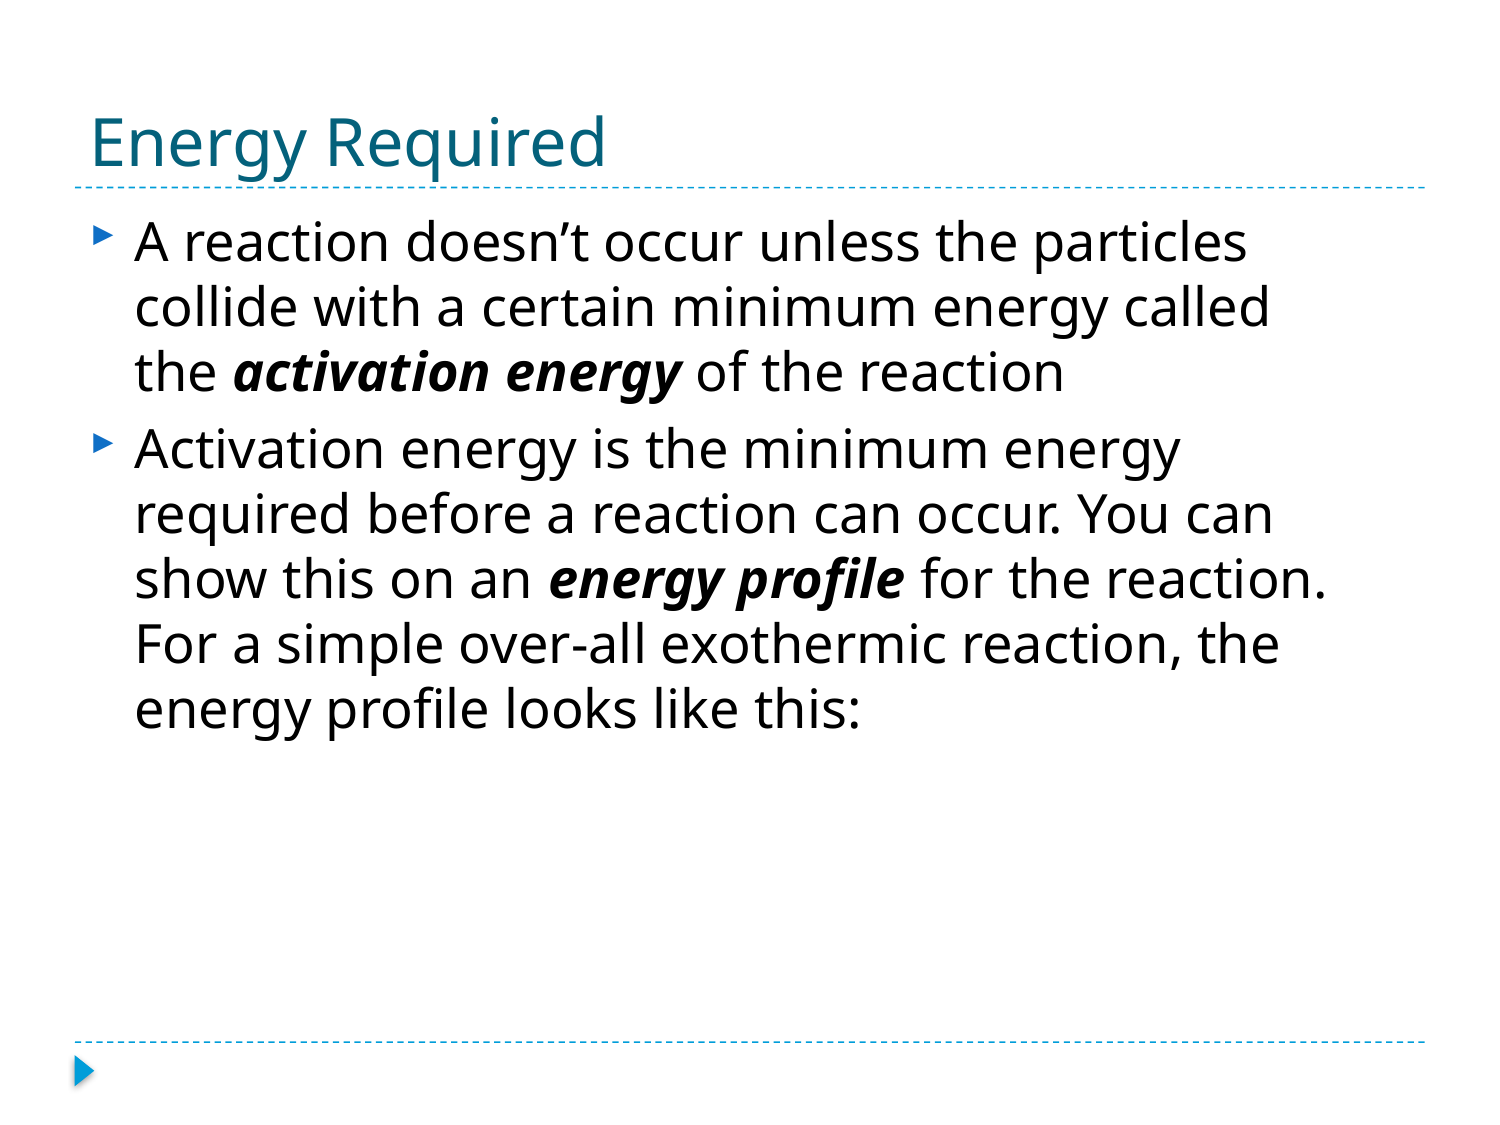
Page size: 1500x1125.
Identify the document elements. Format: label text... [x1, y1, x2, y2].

title Energy Required [75, 24, 1425, 188]
list A reaction doesn’t occur unless the particles collide with a certain minimum energy called the activation energy of the reaction Activation energy is the minimum energy required before a reaction can occur. You can show this on an energy profile for the reaction. For a simple over-all exothermic reaction, the energy profile looks like this: [75, 200, 1425, 1010]
